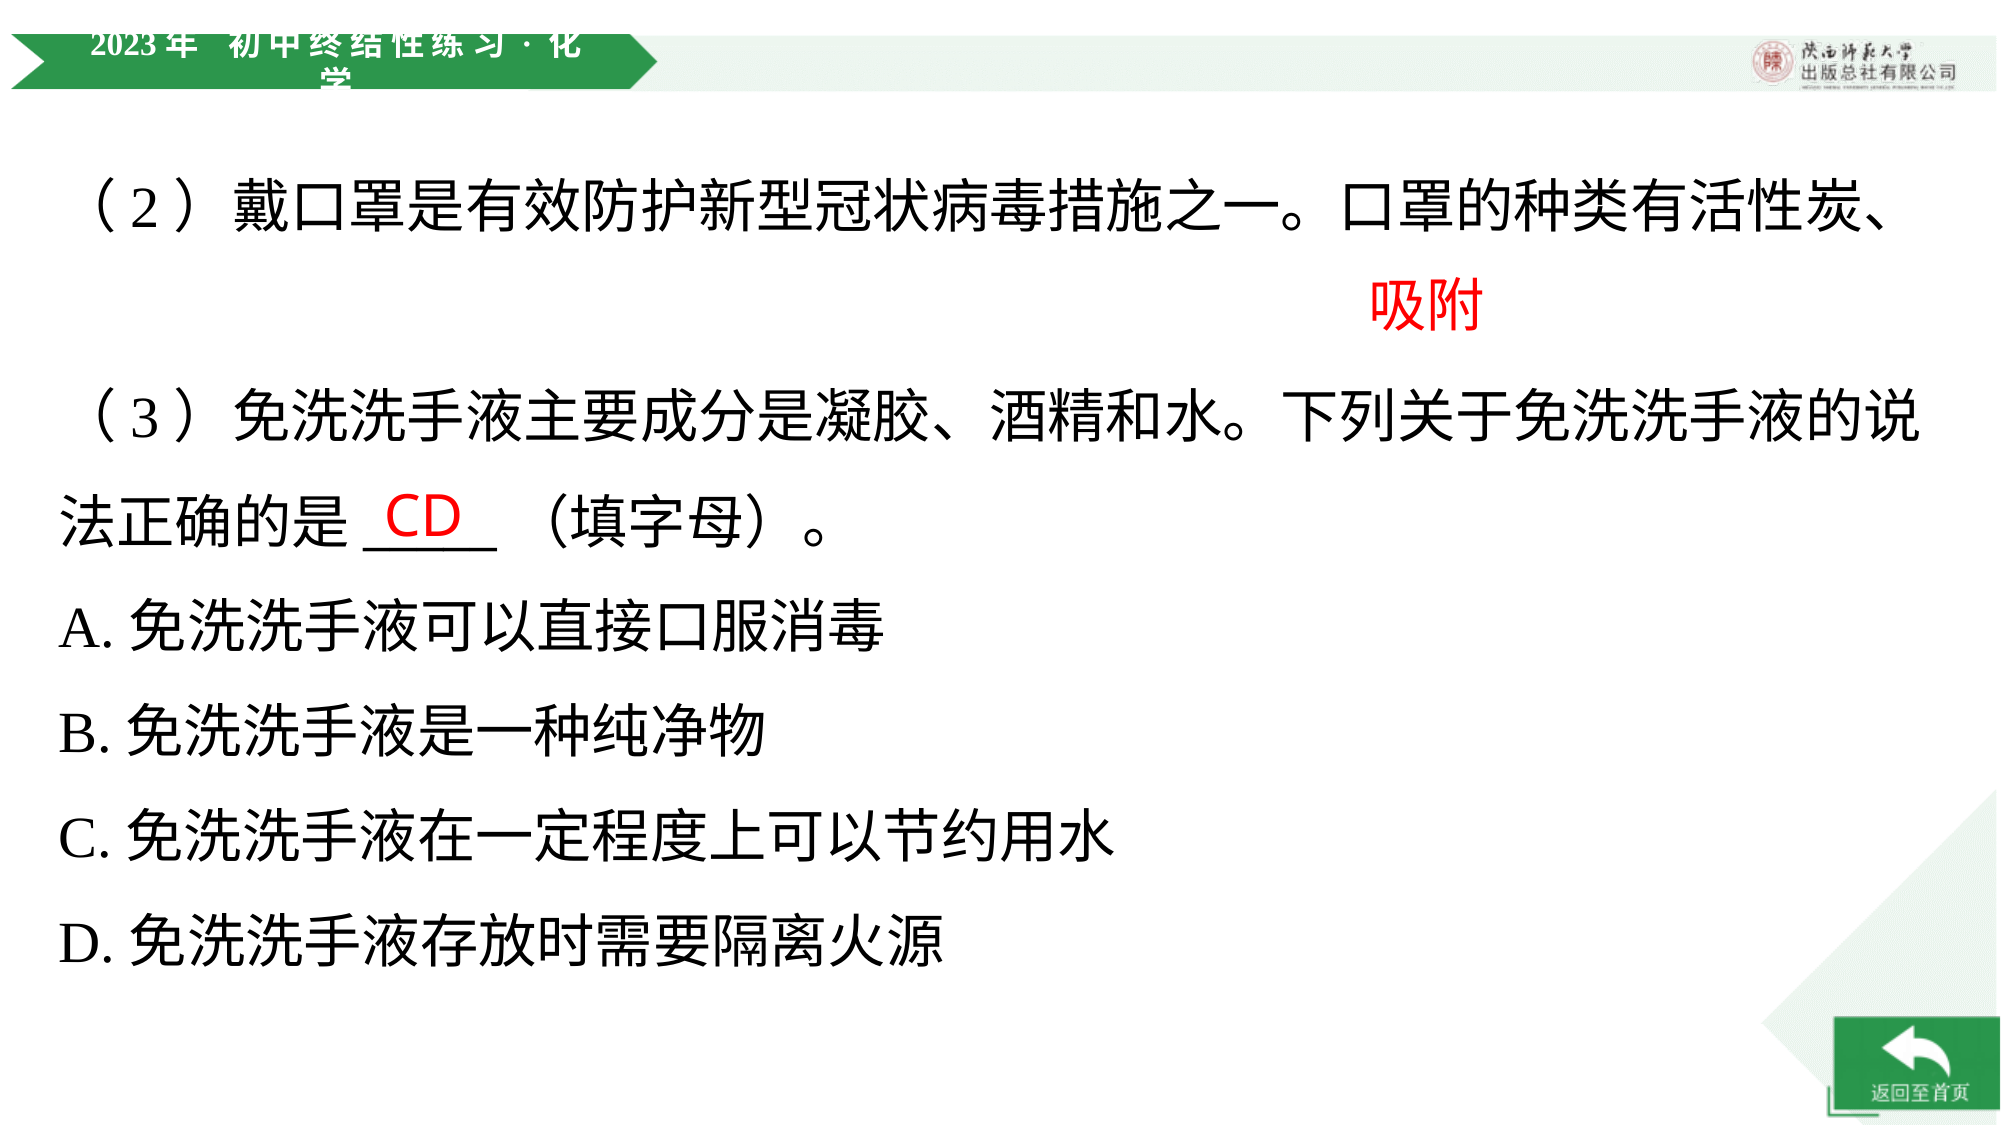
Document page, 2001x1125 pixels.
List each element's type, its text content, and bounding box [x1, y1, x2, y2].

text_box A.免洗洗手液可以直接口服消毒 B.免洗洗手液是一种纯净物 C.免洗洗手液在一定程度上可以节约用水 D.免洗洗手液存放时需要隔离火源 [58, 554, 1941, 964]
picture [0, 0, 2001, 1125]
text_box CD [375, 441, 472, 536]
text_box （3）免洗洗手液主要成分是凝胶、酒精和水。下列关于免洗洗手液的说 法正确的是_____（填字母）。 [58, 342, 1941, 541]
text_box 吸附 [1361, 231, 1492, 326]
